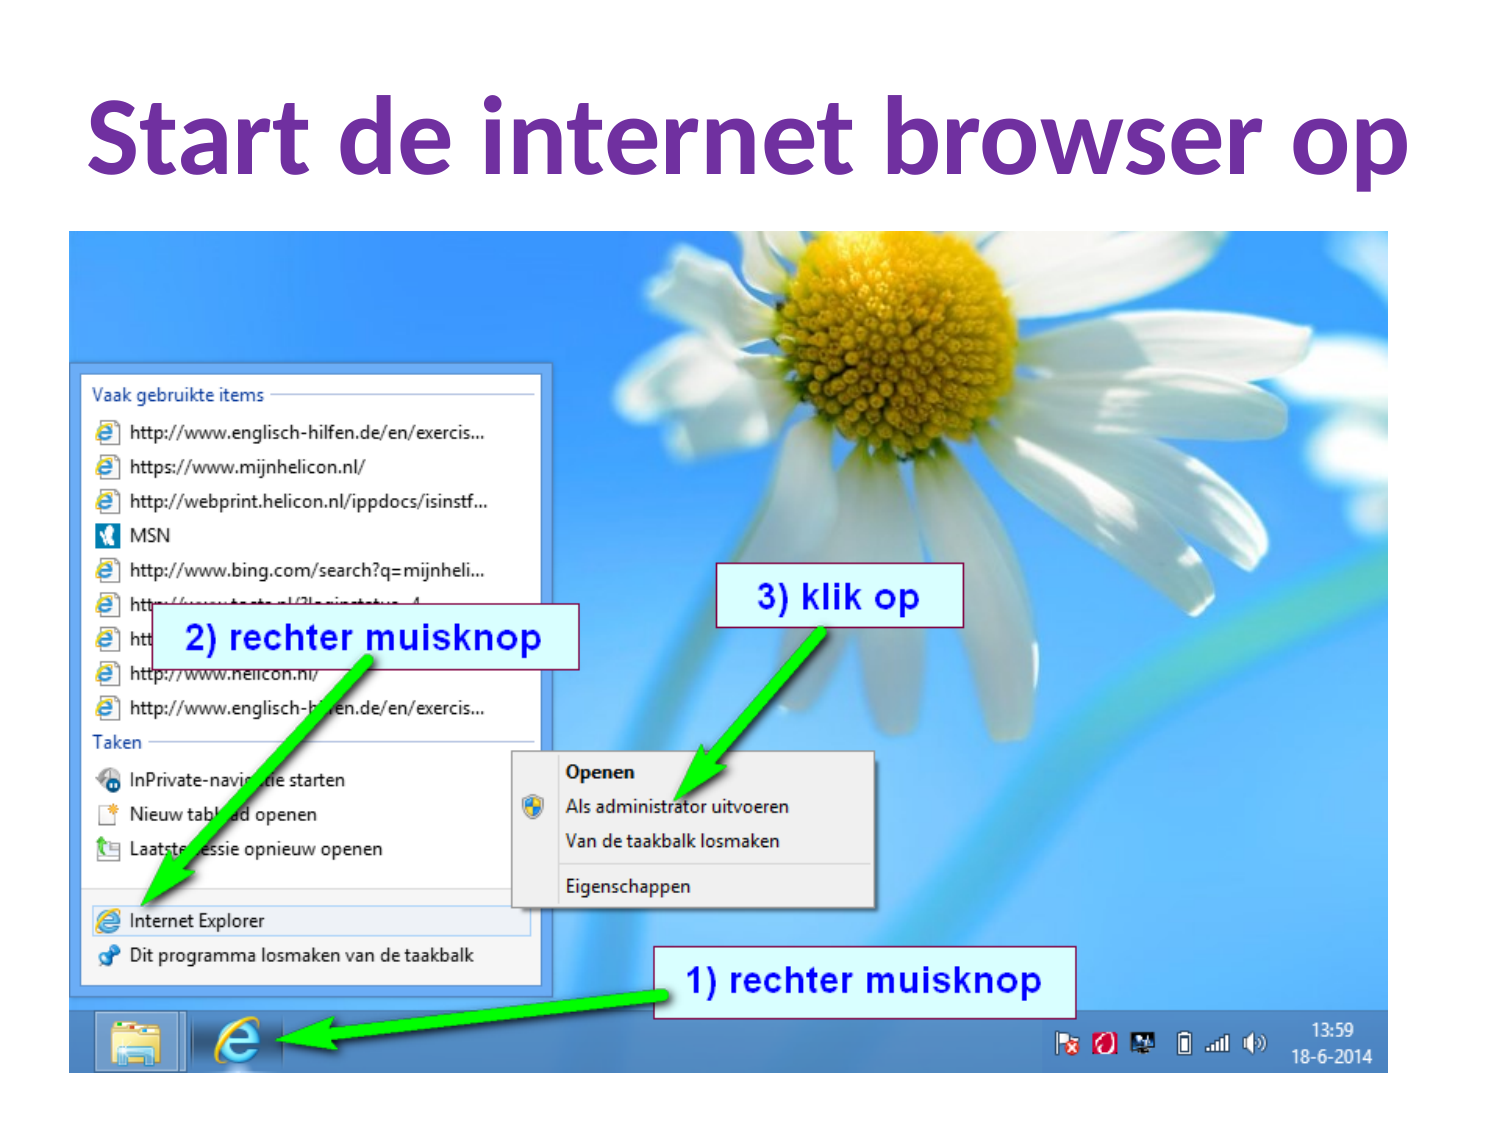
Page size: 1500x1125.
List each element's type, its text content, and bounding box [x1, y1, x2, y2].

picture [69, 231, 1389, 1073]
text_box Start de internet browser op [71, 54, 1428, 205]
